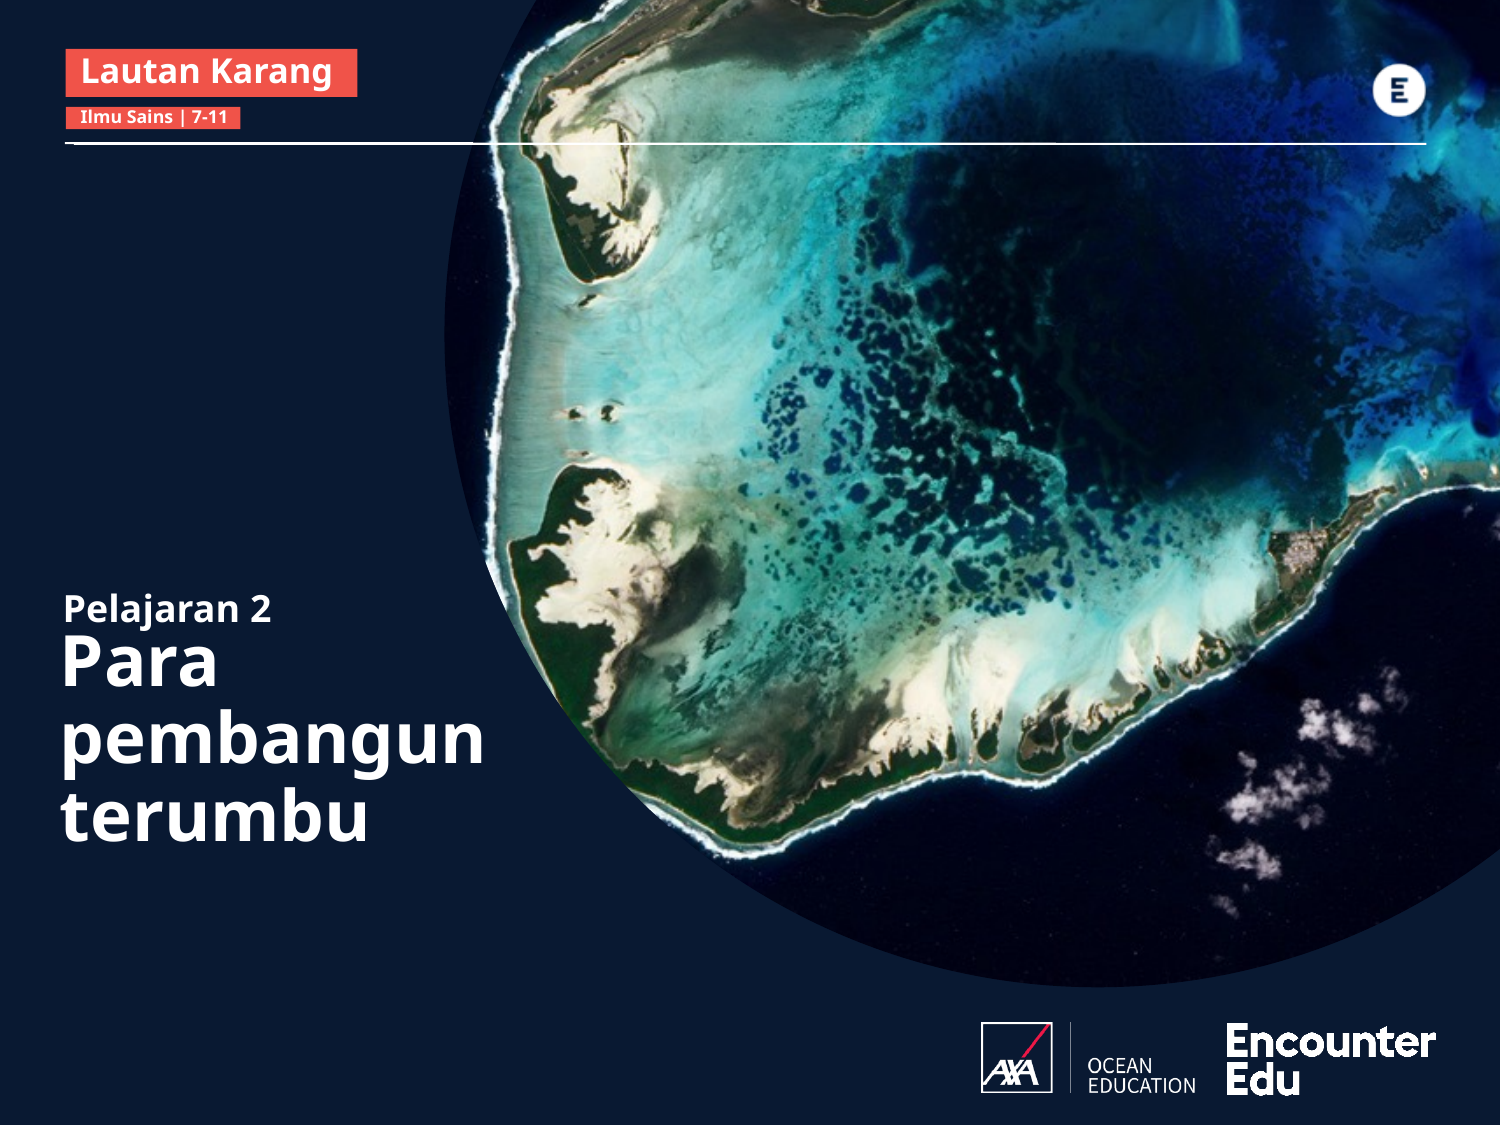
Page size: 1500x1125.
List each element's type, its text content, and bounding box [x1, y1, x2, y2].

text_box [444, 0, 1500, 988]
list Ilmu Sains | 7-11 [65, 106, 241, 130]
picture [981, 1021, 1195, 1093]
list Pelajaran 2 [54, 582, 445, 614]
list Lautan Karang [65, 48, 358, 98]
picture [1370, 62, 1428, 120]
picture [1222, 1020, 1443, 1097]
list Para pembangun terumbu [51, 614, 606, 962]
